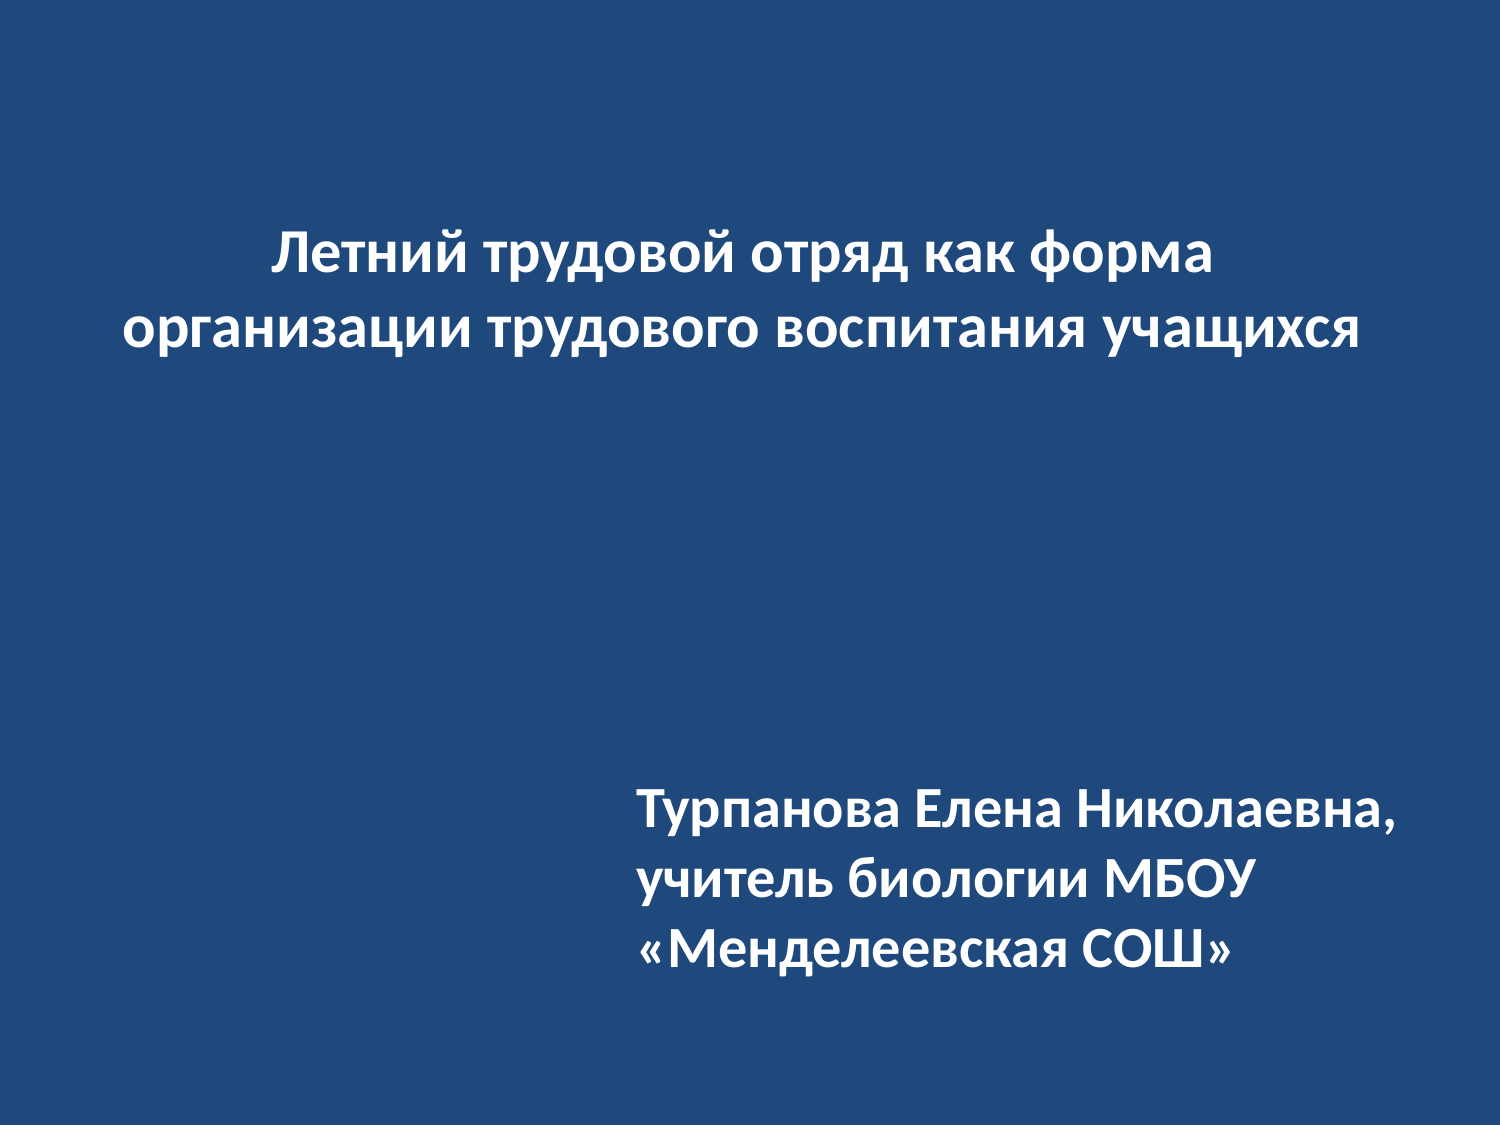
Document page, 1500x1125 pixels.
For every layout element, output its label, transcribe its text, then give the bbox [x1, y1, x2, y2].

title Летний трудовой отряд как форма организации трудового воспитания учащихся [105, 164, 1381, 406]
subtitle Турпанова Елена Николаевна, учитель биологии МБОУ «Менделеевская СОШ» [621, 761, 1418, 997]
